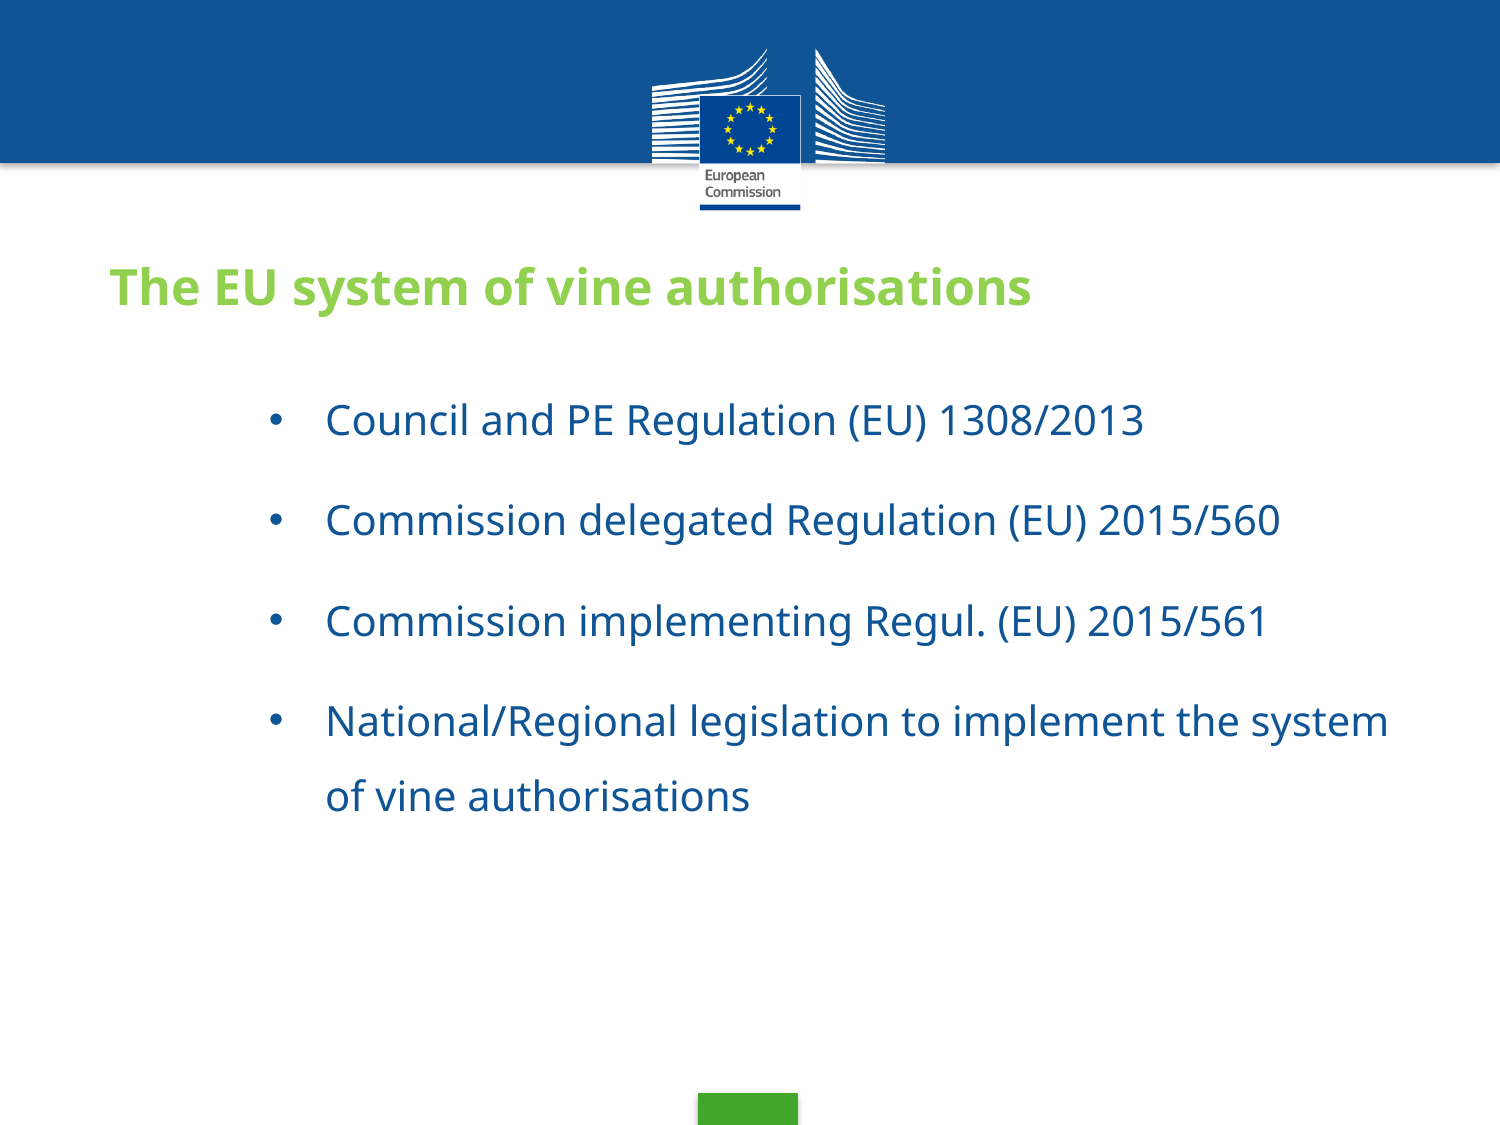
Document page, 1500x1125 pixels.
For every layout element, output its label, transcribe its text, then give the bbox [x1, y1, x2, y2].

list Council and PE Regulation (EU) 1308/2013 Commission delegated Regulation (EU) 2015/560 Commission implementing Regul. (EU) 2015/561 National/Regional legislation to implement the system of vine authorisations [253, 361, 1424, 1036]
picture [652, 48, 885, 207]
title The EU system of vine authorisations [29, 207, 1459, 362]
